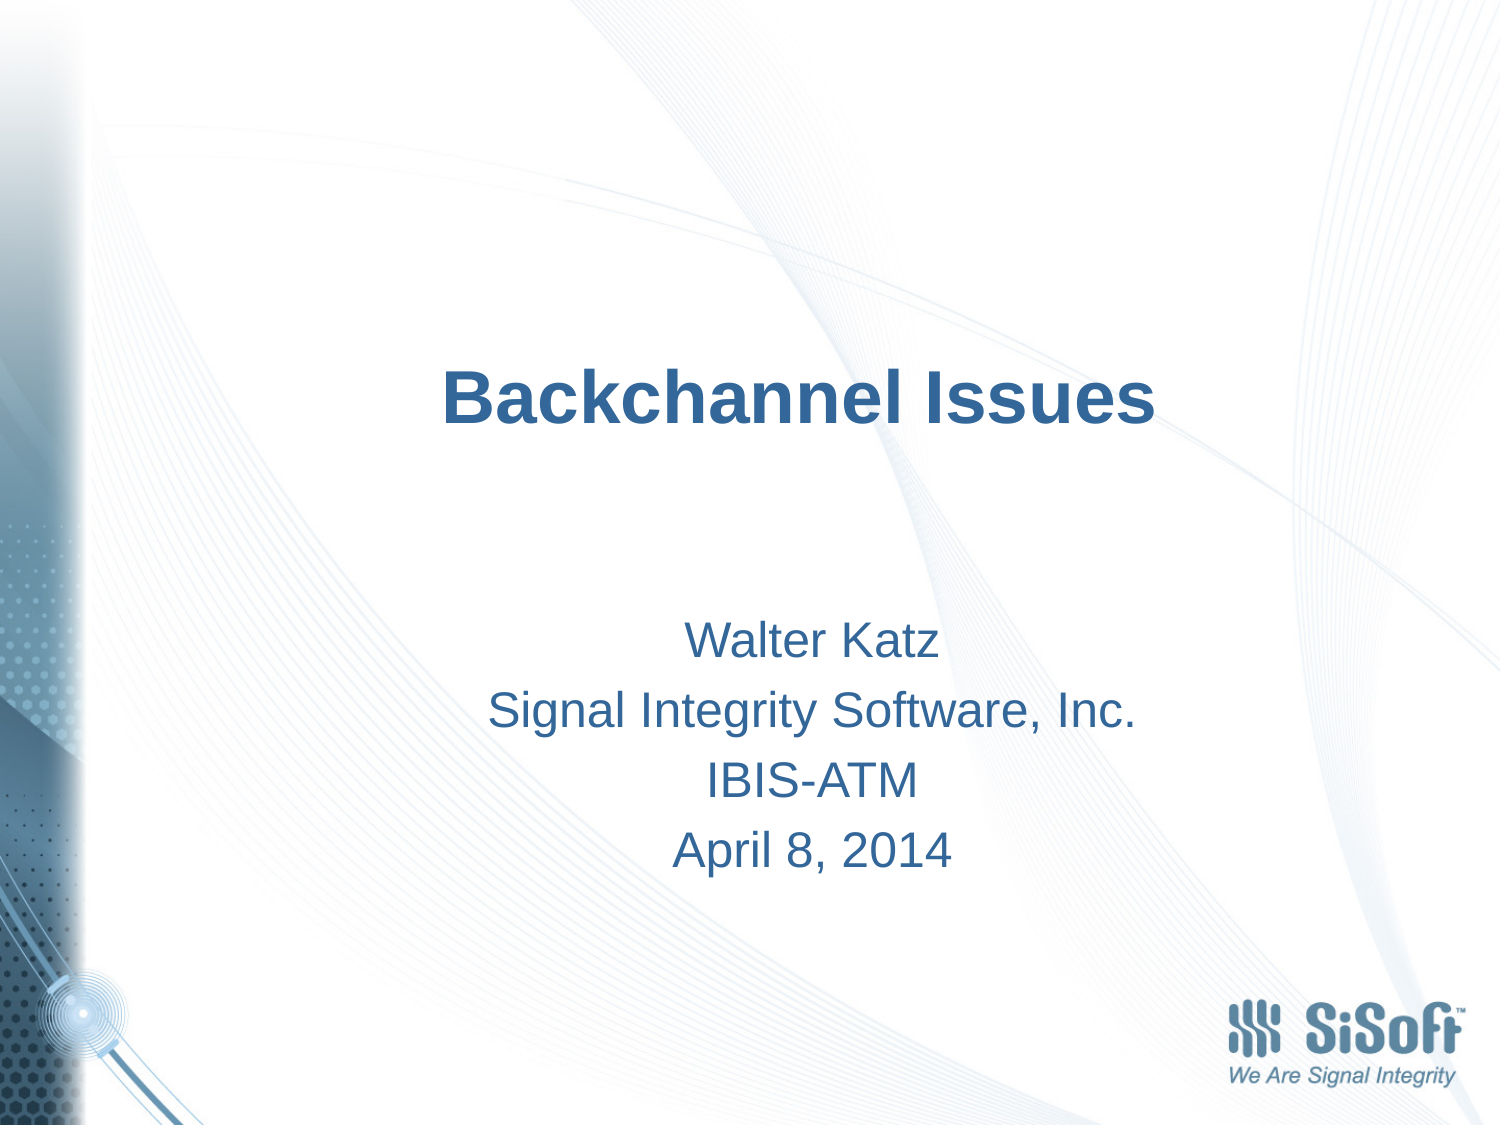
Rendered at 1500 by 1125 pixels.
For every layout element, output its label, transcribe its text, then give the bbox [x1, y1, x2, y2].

title Backchannel Issues [162, 212, 1438, 575]
subtitle Walter Katz Signal Integrity Software, Inc. IBIS-ATM April 8, 2014 [275, 600, 1350, 975]
picture [0, 0, 1500, 1125]
